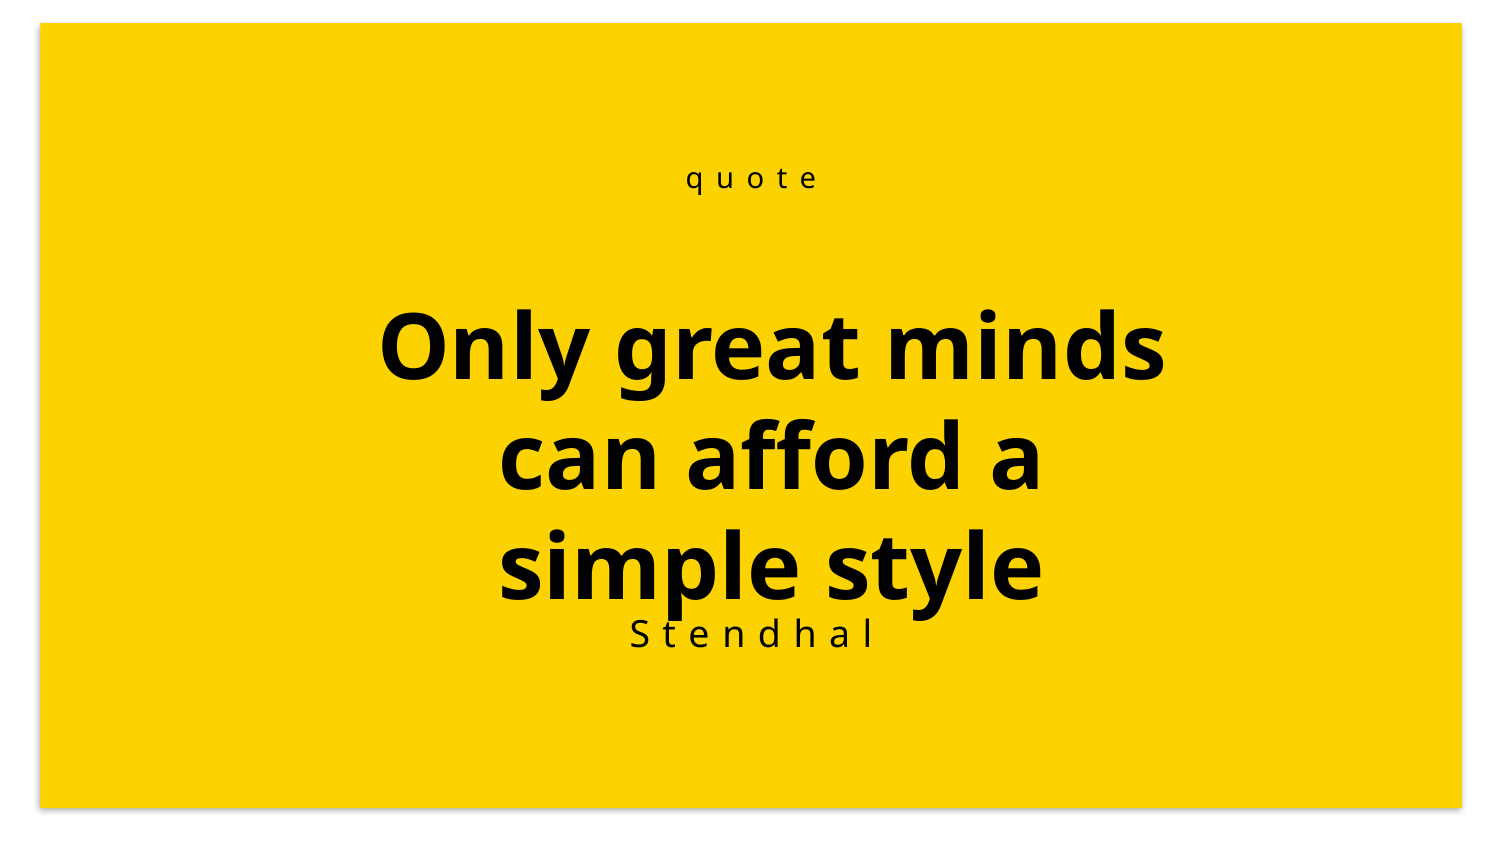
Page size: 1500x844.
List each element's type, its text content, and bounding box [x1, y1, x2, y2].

text_box quote [610, 152, 892, 203]
text_box Stendhal [610, 626, 892, 663]
text_box Only great minds can afford a simple style [352, 280, 1191, 626]
text_box [40, 22, 1463, 809]
